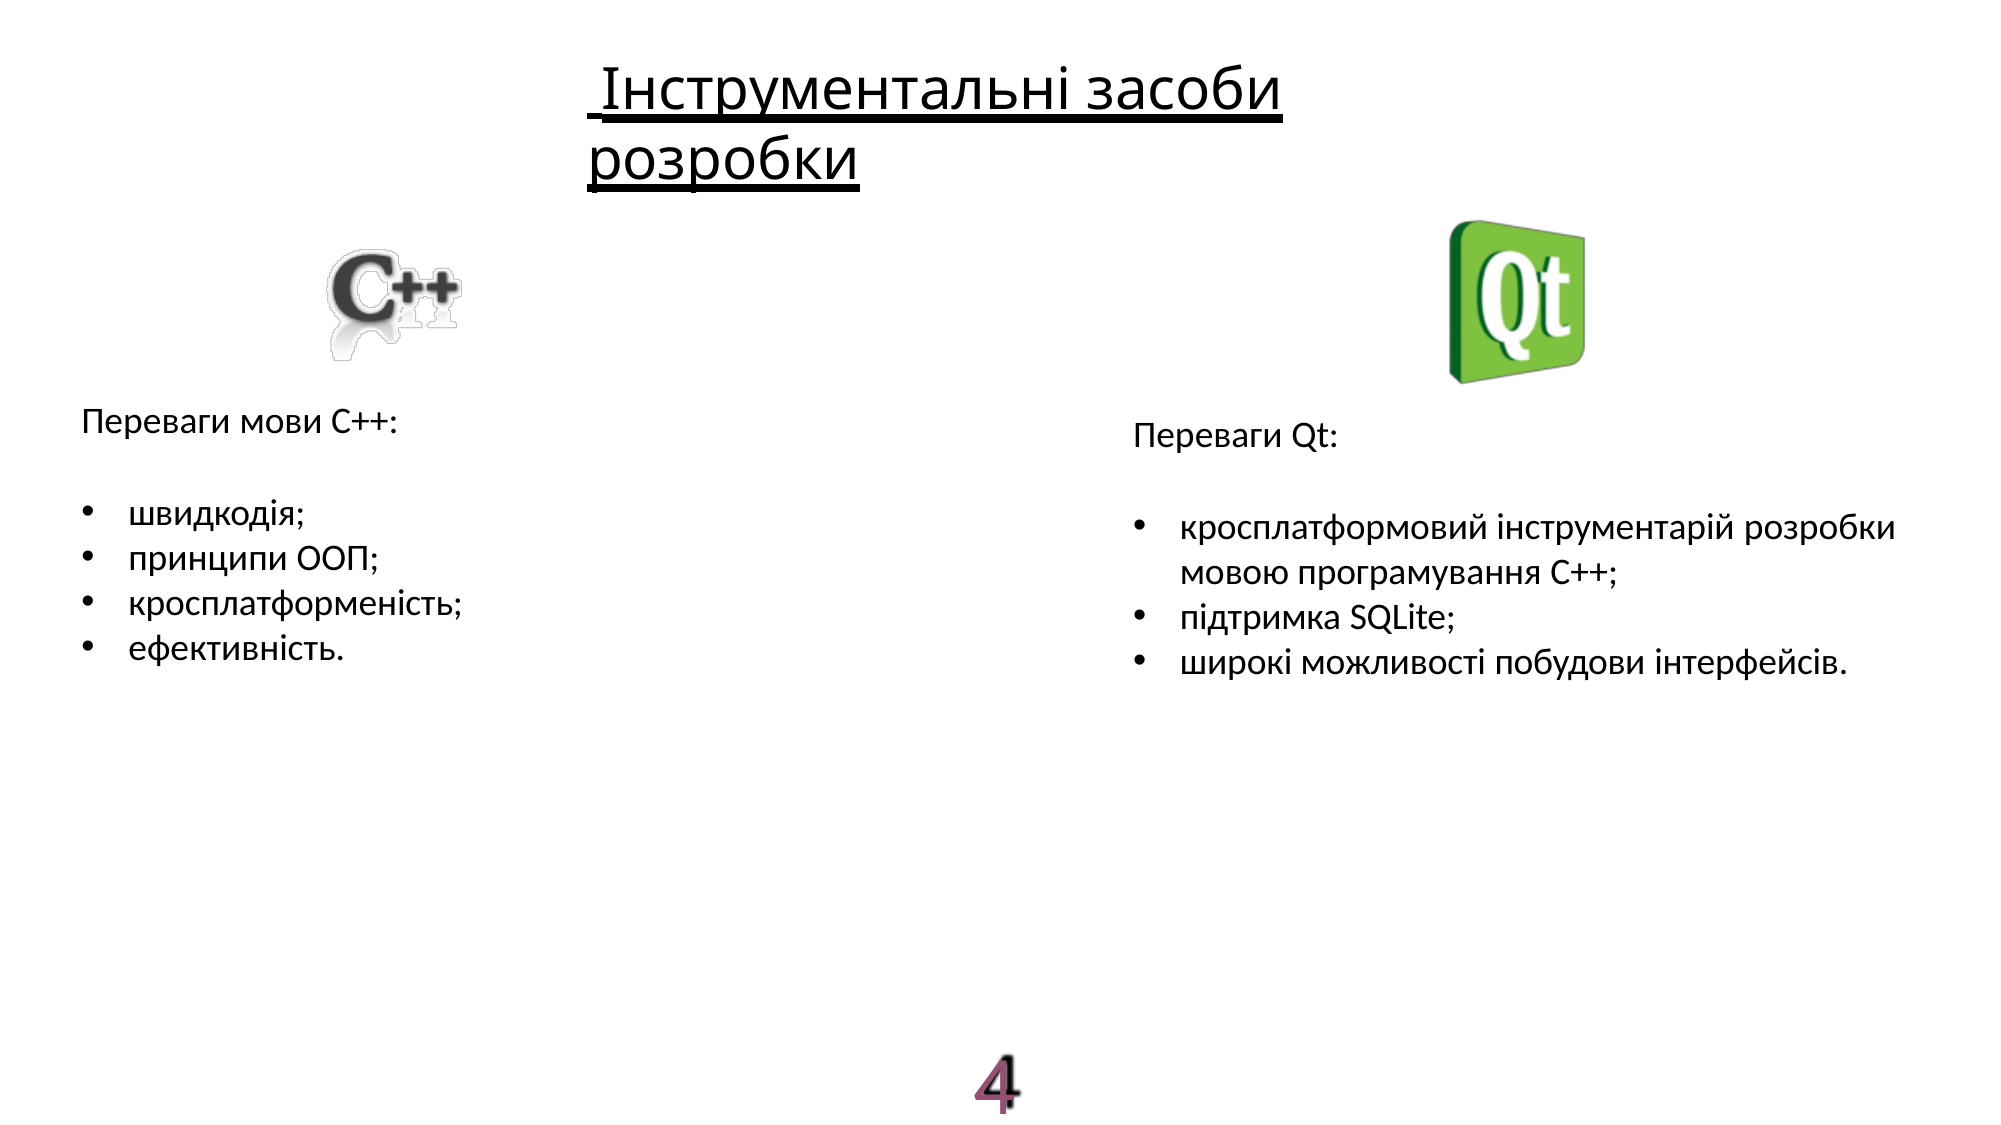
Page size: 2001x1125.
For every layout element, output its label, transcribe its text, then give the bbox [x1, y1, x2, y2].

text_box Переваги мови C++: швидкодія; принципи ООП; кросплатформеність; ефективність. [79, 396, 468, 669]
title Інструментальні засоби розробки [535, 31, 1465, 239]
text_box Переваги Qt: кросплатформовий інструментарій розробки мовою програмування С++; підтримка SQLite; широкі можливості побудови інтерфейсів. [1131, 409, 1903, 682]
text_box [292, 201, 493, 405]
slide_number 4 [969, 1040, 1025, 1125]
text_box [926, 1000, 1077, 1125]
text_box [1439, 214, 1596, 392]
